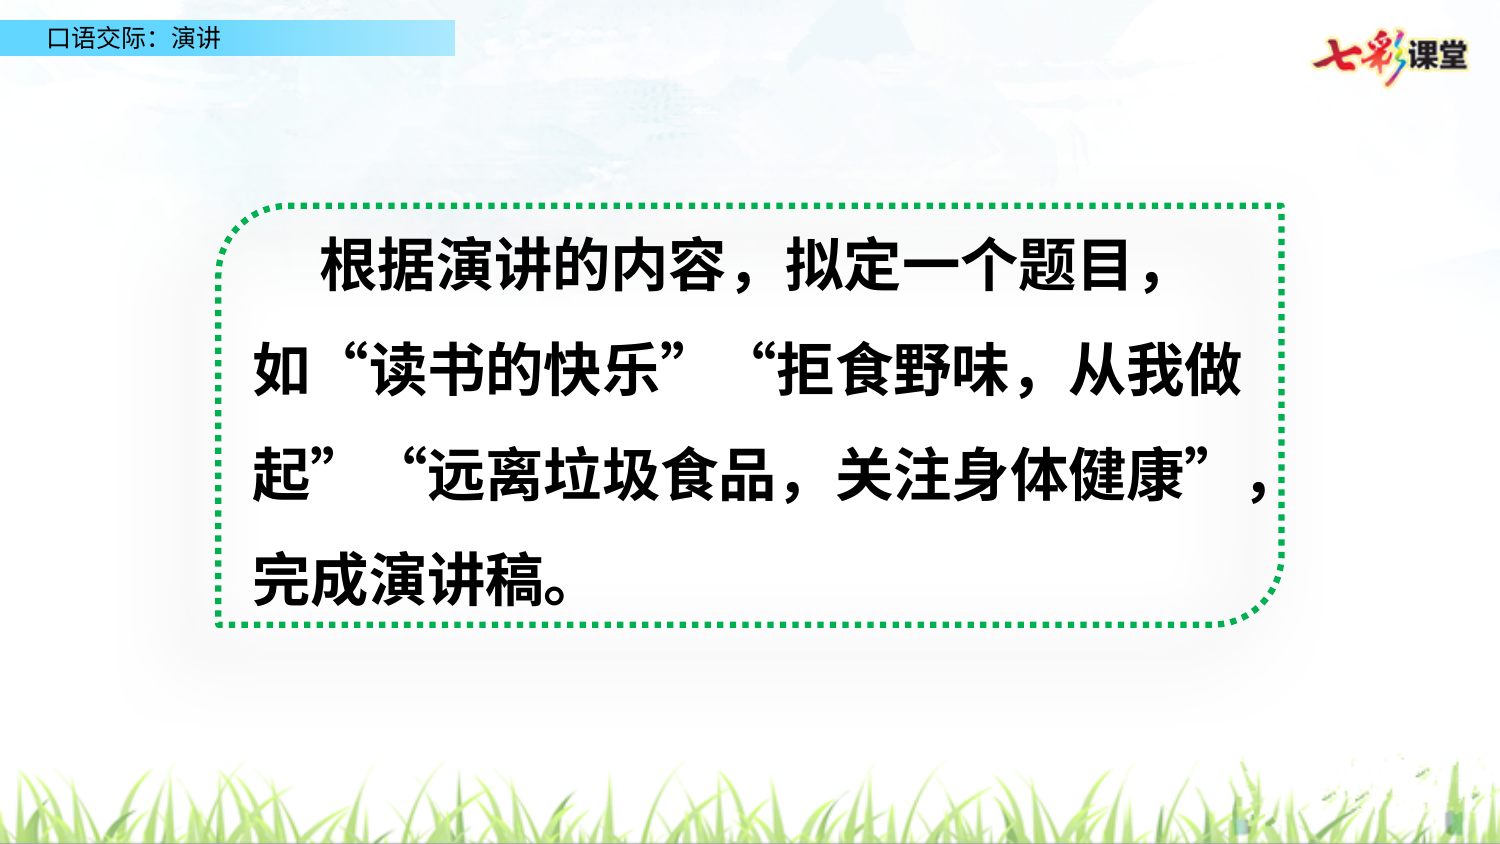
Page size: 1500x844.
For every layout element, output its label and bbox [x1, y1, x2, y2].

picture [0, 0, 1500, 844]
text_box [218, 185, 1282, 626]
